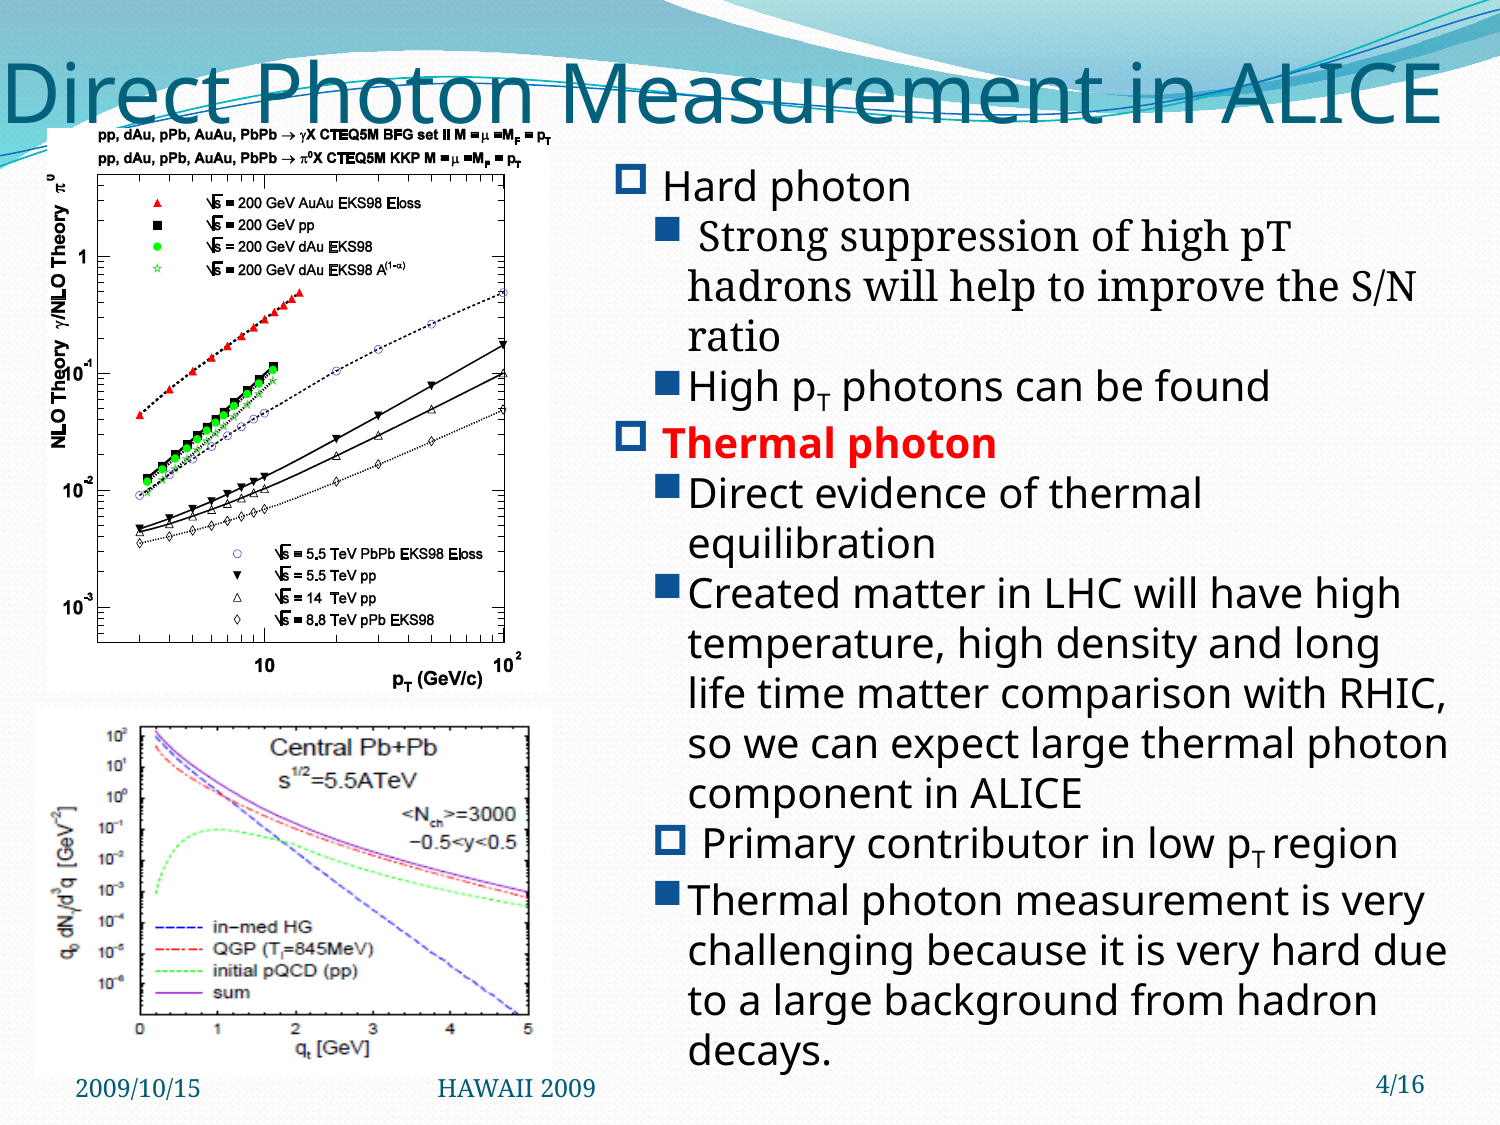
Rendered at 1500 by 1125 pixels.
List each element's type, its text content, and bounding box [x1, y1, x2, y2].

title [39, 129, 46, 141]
footer HAWAII 2009 [437, 1042, 988, 1103]
picture [46, 128, 552, 692]
text_box Hard photon Strong suppression of high pT hadrons will help to improve the S/N ratio High pT photons can be found Thermal photon Direct evidence of thermal equilibration Created matter in LHC will have high temperature, high density and long life time matter comparison with RHIC, so we can expect large thermal photon component in ALICE Primary contributor in low pT region Thermal photon measurement is very challenging because it is very hard due to a large background from hadron decays. [597, 152, 1465, 1082]
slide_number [75, 1091, 425, 1103]
slide_number 4/16 [1299, 1082, 1425, 1103]
picture [34, 706, 551, 1078]
footer HAWAII 2009 [437, 1042, 557, 1090]
title Direct Photon Measurement in ALICE [0, 1, 1500, 141]
